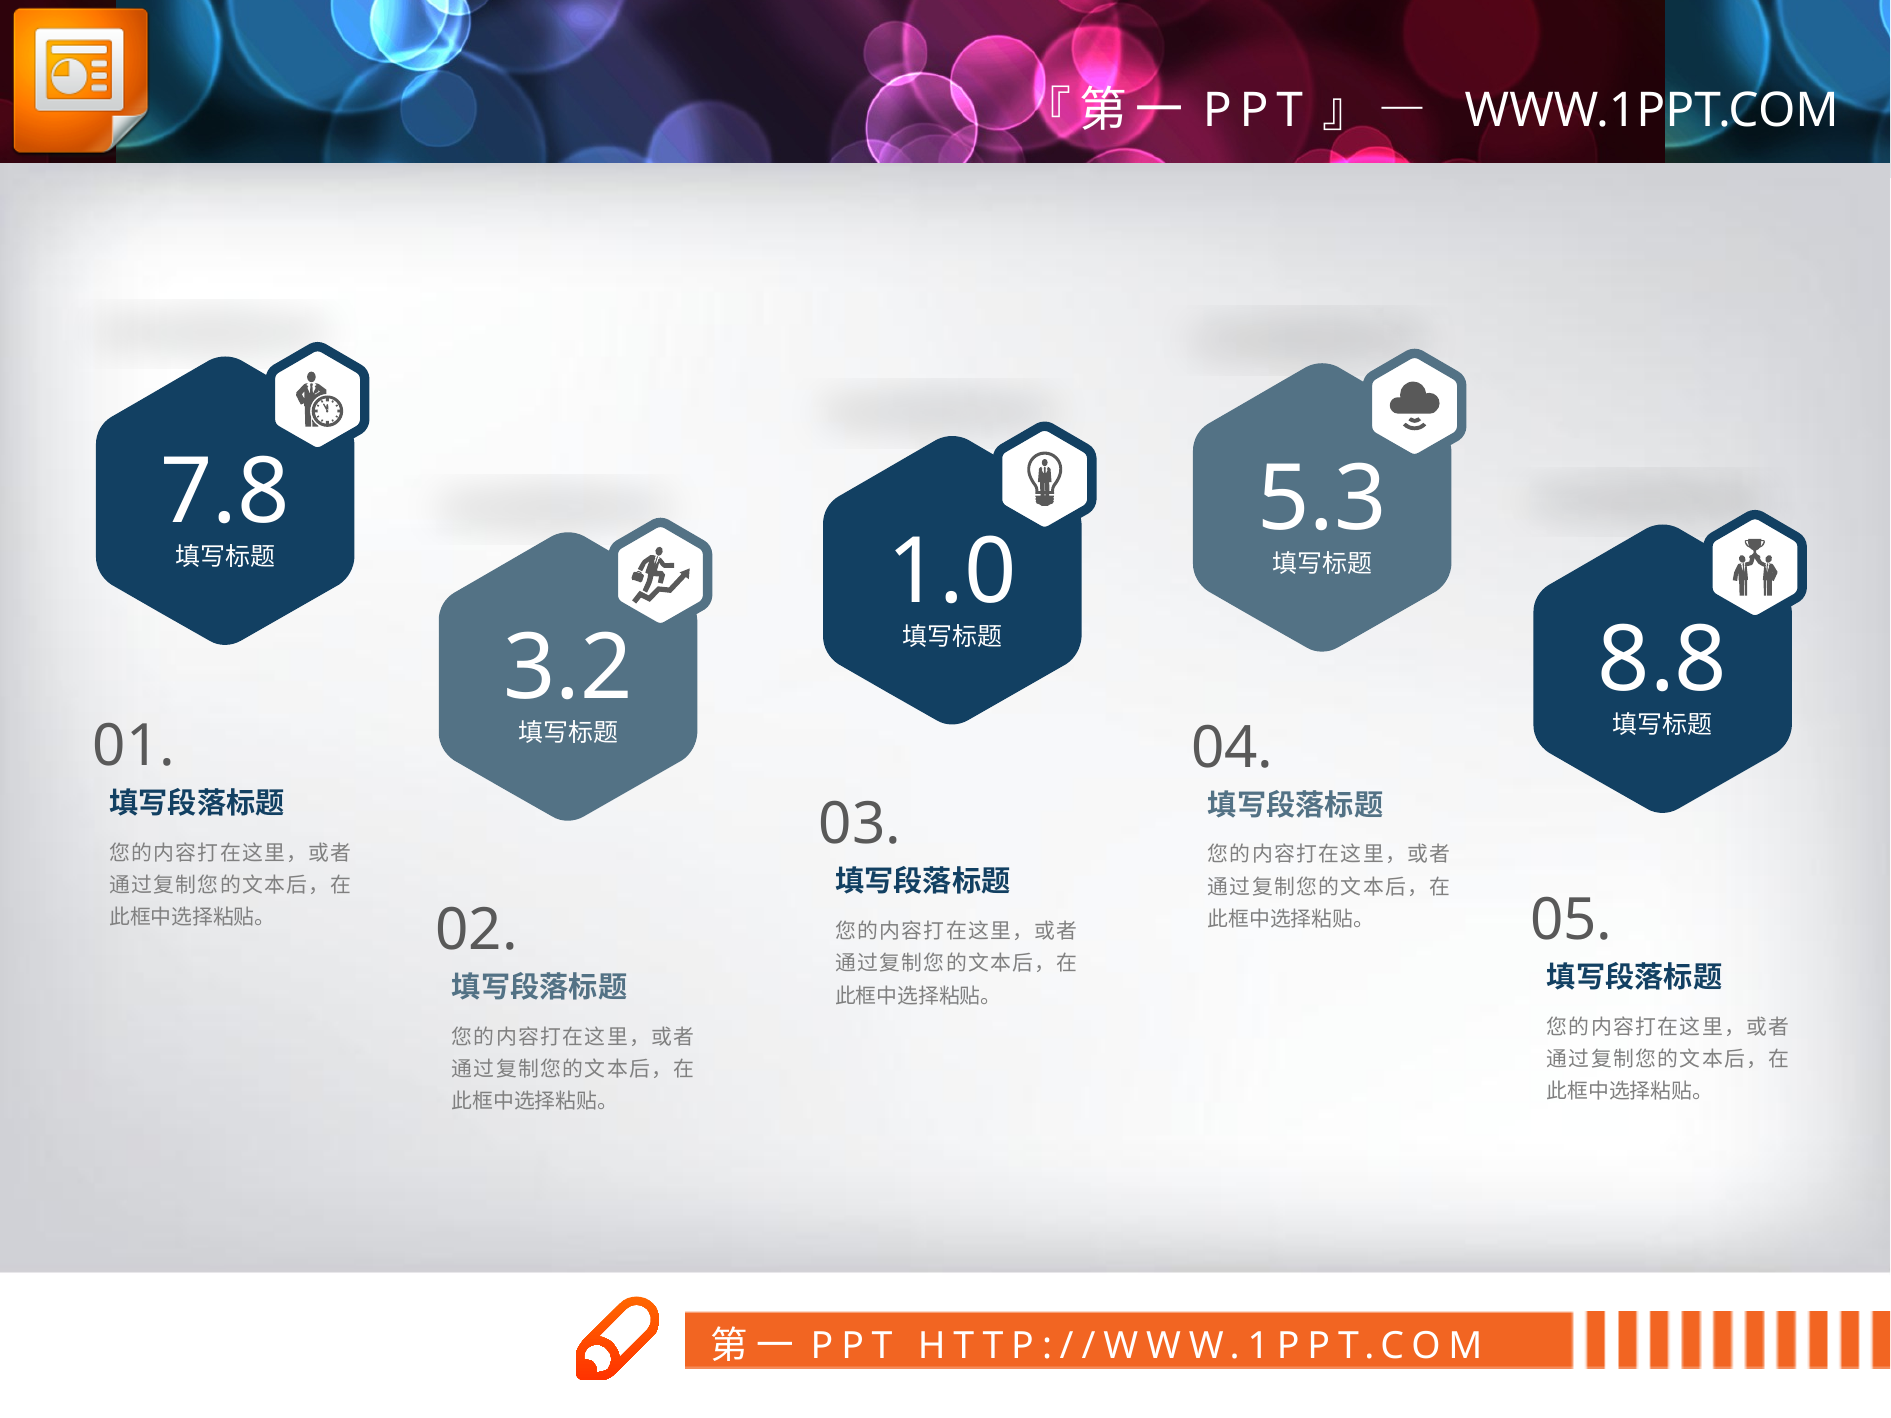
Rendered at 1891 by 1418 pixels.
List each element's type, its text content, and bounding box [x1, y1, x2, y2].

text_box 1.0 填写标题 [823, 436, 1082, 725]
text_box 7.8 填写标题 [95, 356, 355, 645]
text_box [1389, 381, 1440, 431]
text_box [1732, 538, 1778, 596]
text_box 3.2 填写标题 [438, 532, 698, 821]
text_box 您的内容打在这里，或者通过复制您的文本后，在此框中选择粘贴。 [94, 824, 367, 937]
text_box [270, 346, 365, 452]
text_box 您的内容打在这里，或者通过复制您的文本后，在此框中选择粘贴。 [437, 1008, 709, 1121]
text_box 您的内容打在这里，或者通过复制您的文本后，在此框中选择粘贴。 [1532, 998, 1804, 1111]
text_box 5.3 填写标题 [1192, 363, 1452, 652]
text_box 您的内容打在这里，或者通过复制您的文本后，在此框中选择粘贴。 [820, 902, 1093, 1015]
text_box 8.8 填写标题 [1533, 524, 1792, 813]
text_box [1367, 353, 1462, 459]
text_box 02. [420, 883, 533, 969]
text_box 填写段落标题 [1193, 768, 1409, 822]
text_box [1707, 514, 1803, 620]
picture [685, 1311, 1891, 1369]
picture [0, 0, 1891, 1275]
text_box 填写段落标题 [437, 950, 653, 1004]
text_box 03. [804, 777, 916, 863]
text_box 填写段落标题 [1532, 940, 1748, 994]
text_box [1026, 451, 1063, 507]
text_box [631, 546, 690, 604]
text_box 04. [1176, 701, 1289, 787]
text_box 填写段落标题 [94, 766, 310, 820]
text_box 01. [78, 699, 190, 785]
text_box 05. [1515, 873, 1628, 959]
text_box 您的内容打在这里，或者通过复制您的文本后，在此框中选择粘贴。 [1193, 826, 1465, 939]
text_box [613, 522, 708, 628]
text_box [997, 426, 1092, 532]
text_box 填写段落标题 [820, 844, 1036, 898]
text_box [295, 371, 344, 428]
